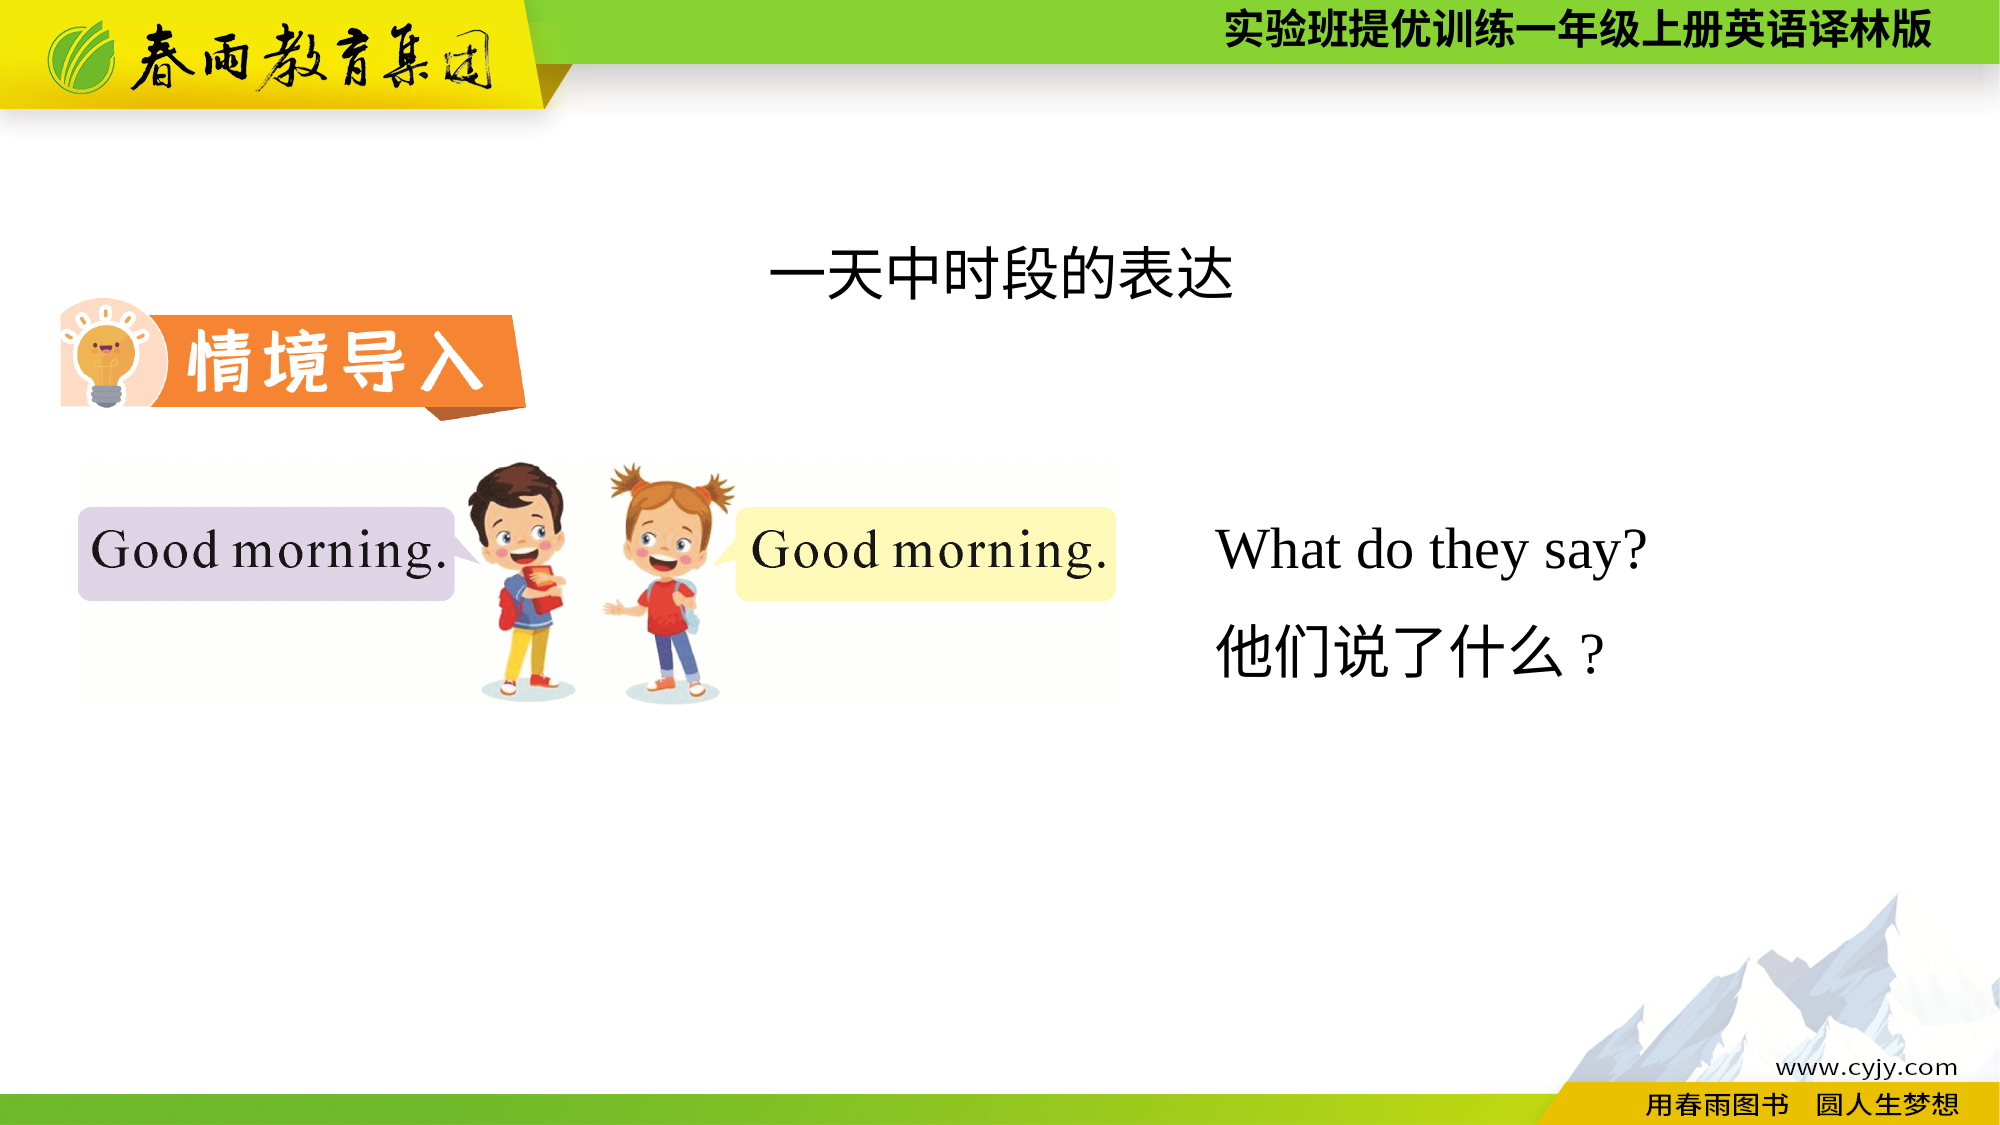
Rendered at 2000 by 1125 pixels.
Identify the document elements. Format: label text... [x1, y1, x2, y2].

list 一天中时段的表达 [59, 194, 1944, 303]
text_box What do they say? 他们说了什么? [1200, 467, 1886, 693]
picture [0, 0, 2000, 1125]
